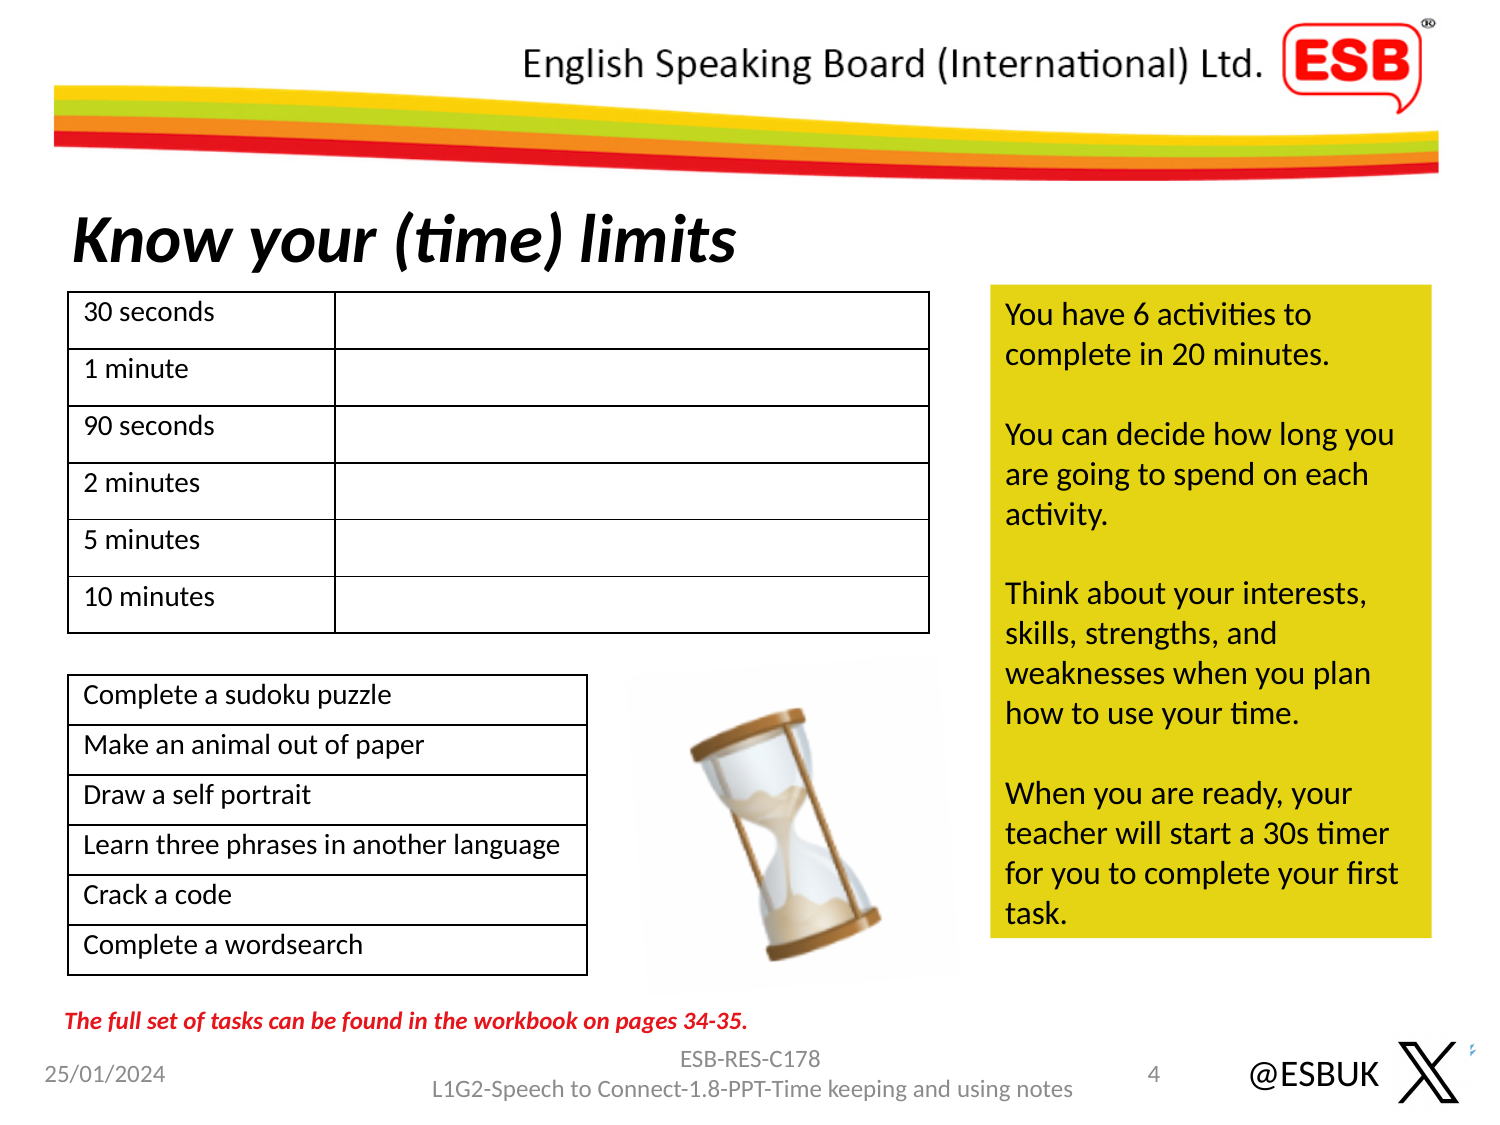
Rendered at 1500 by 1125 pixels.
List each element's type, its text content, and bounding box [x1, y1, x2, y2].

table_cell Draw a self portrait [69, 776, 586, 824]
table_cell Crack a code [69, 876, 586, 924]
table_cell [336, 520, 928, 576]
table_cell [336, 407, 928, 462]
picture [627, 656, 959, 995]
text_box The full set of tasks can be found in the workbook on pages 34-35. [49, 997, 1203, 1042]
text_box You have 6 activities to complete in 20 minutes. You can decide how long you are going to spend on each activity. Think about your interests, skills, strengths, and weaknesses when you plan how to use your time. When you are ready, your teacher will start a 30s timer for you to complete your first task. [990, 284, 1432, 939]
text_box Know your (time) limits [57, 186, 918, 284]
table_cell 90 seconds [69, 407, 334, 462]
table_cell Learn three phrases in another language [69, 826, 586, 874]
table_header 30 seconds [69, 293, 334, 348]
table_header [336, 293, 928, 348]
table_cell 10 minutes [69, 577, 334, 632]
table_header Complete a sudoku puzzle [69, 676, 586, 724]
picture [1390, 1029, 1476, 1116]
table_cell Complete a wordsearch [69, 926, 586, 974]
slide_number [29, 1042, 367, 1103]
table_cell 5 minutes [69, 520, 334, 576]
slide_number 4 [930, 1042, 1176, 1103]
table_cell 2 minutes [69, 464, 334, 519]
table_cell [336, 464, 928, 519]
table_cell 1 minute [69, 350, 334, 405]
footer ESB-RES-C178 L1G2-Speech to Connect-1.8-PPT-Time keeping and using notes [395, 1042, 930, 1103]
table_cell [336, 350, 928, 405]
table_cell Make an animal out of paper [69, 726, 586, 774]
table_cell [336, 577, 928, 632]
picture [0, 0, 1500, 189]
